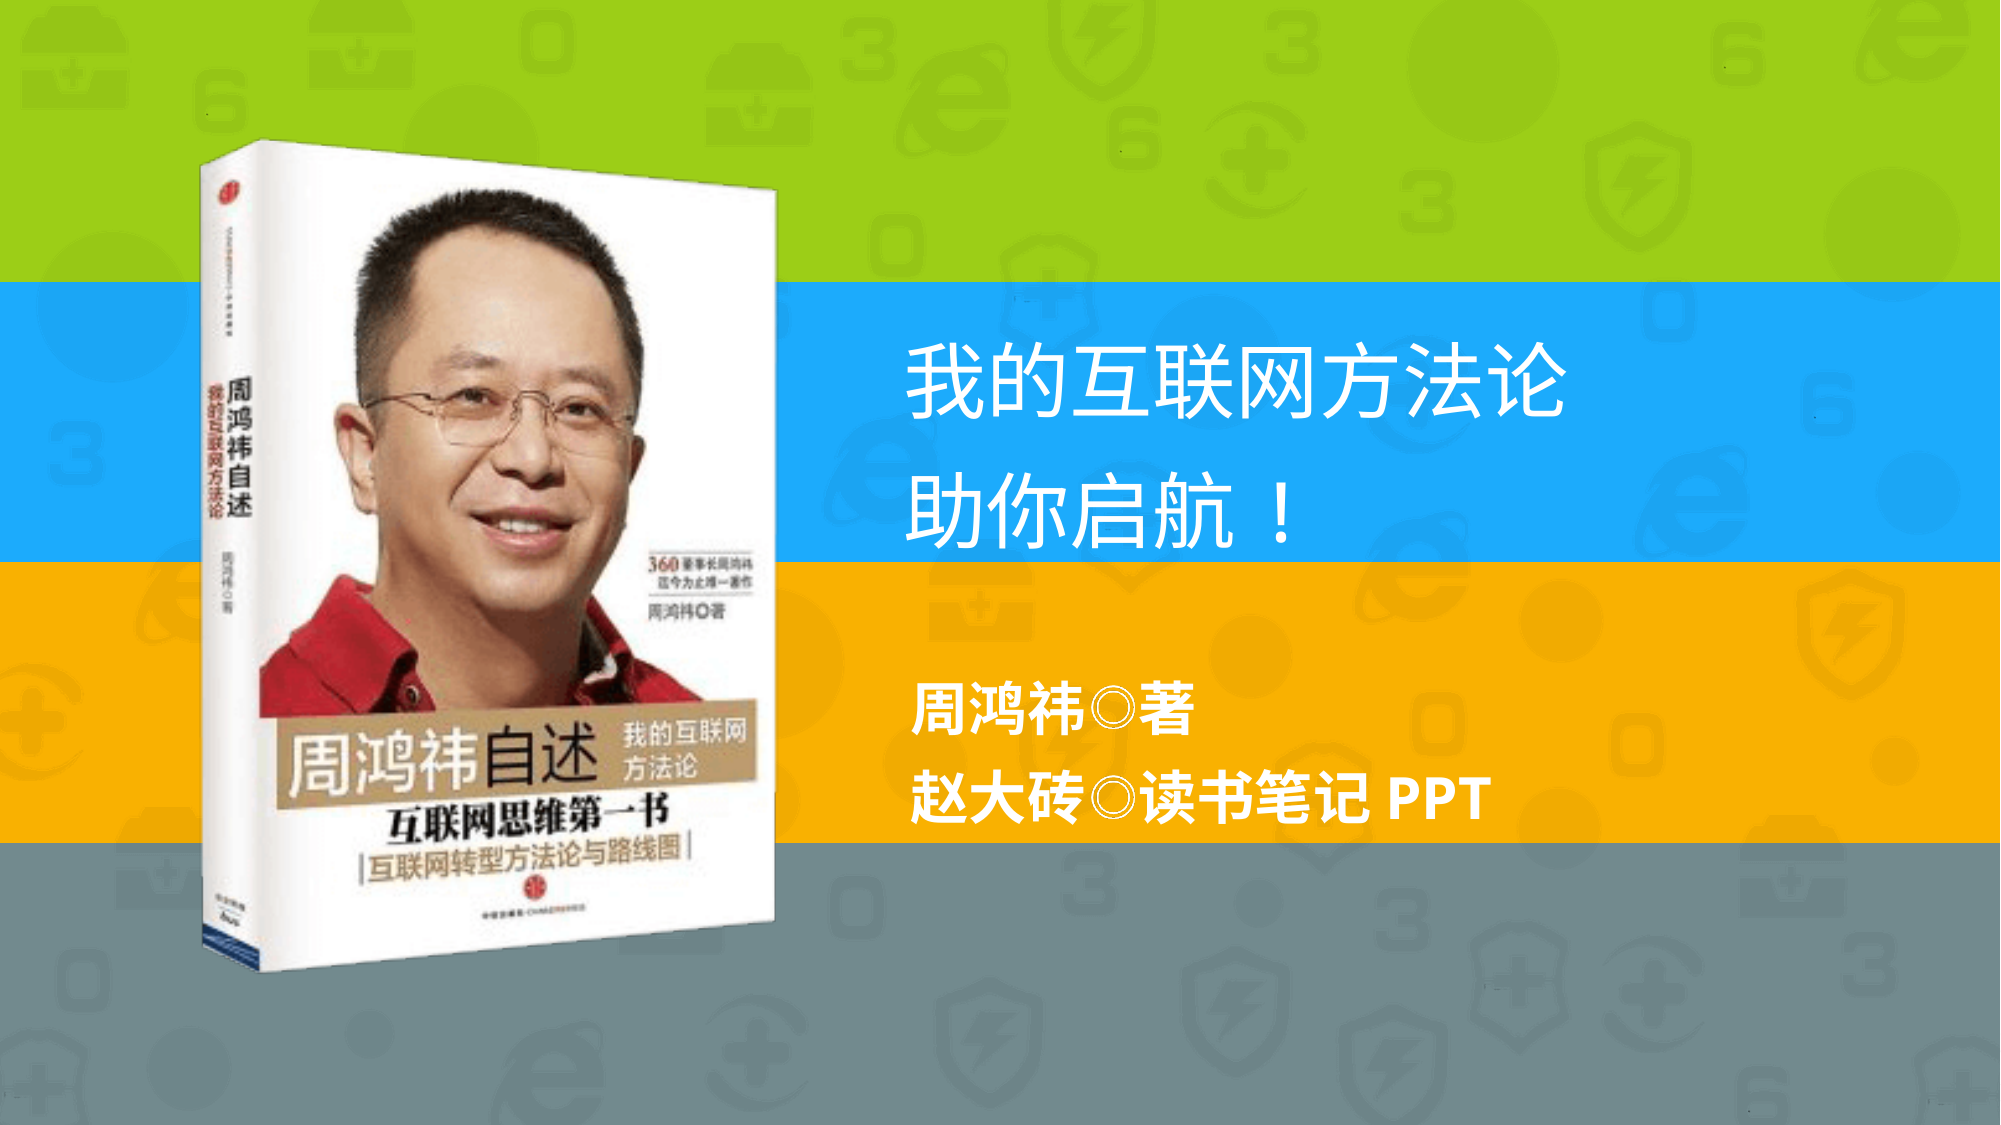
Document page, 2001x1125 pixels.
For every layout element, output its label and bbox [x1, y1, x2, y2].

picture [1091, 775, 1135, 819]
picture [166, 136, 833, 989]
text_box [0, 0, 2000, 1125]
picture [1091, 685, 1135, 729]
